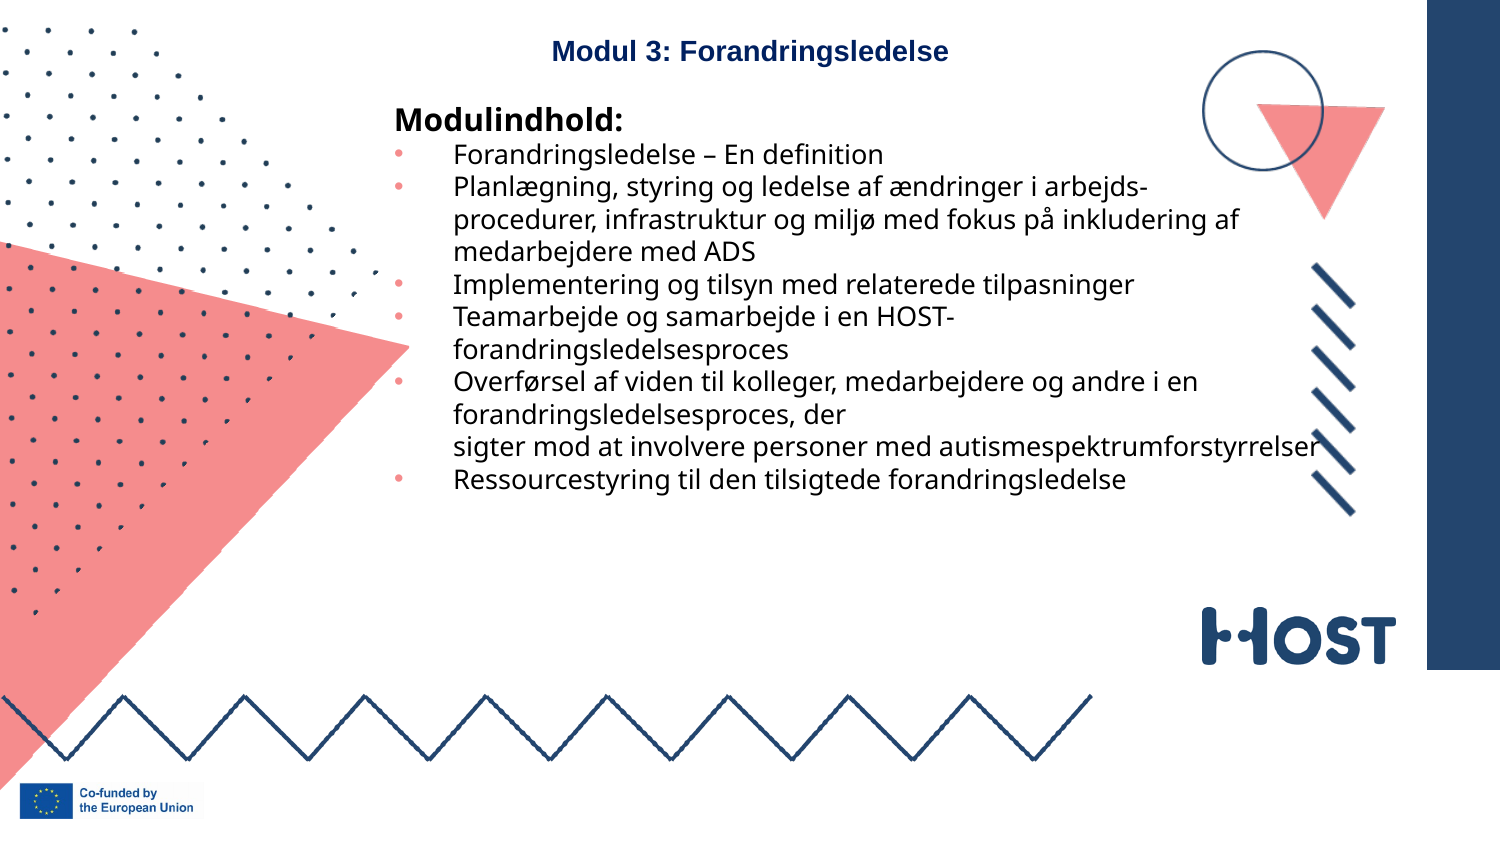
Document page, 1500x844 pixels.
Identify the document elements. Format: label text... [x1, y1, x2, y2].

list Modulindhold: Forandringsledelse – En definition Planlægning, styring og ledelse af ændringer i arbejds- procedurer, infrastruktur og miljø med fokus på inkludering af medarbejdere med ADS Implementering og tilsyn med relaterede tilpasninger Teamarbejde og samarbejde i en HOST- forandringsledelsesproces Overførsel af viden til kolleger, medarbejdere og andre i en forandringsledelsesproces, der sigter mod at involvere personer med autismespektrumforstyrrelser Ressourcestyring til den tilsigtede forandringsledelse [363, 73, 1366, 683]
picture [1366, 607, 1396, 665]
picture [1427, 0, 1500, 670]
picture [1202, 50, 1385, 220]
picture [0, 23, 1093, 844]
text_box Modul 3: Forandringsledelse [536, 12, 980, 70]
